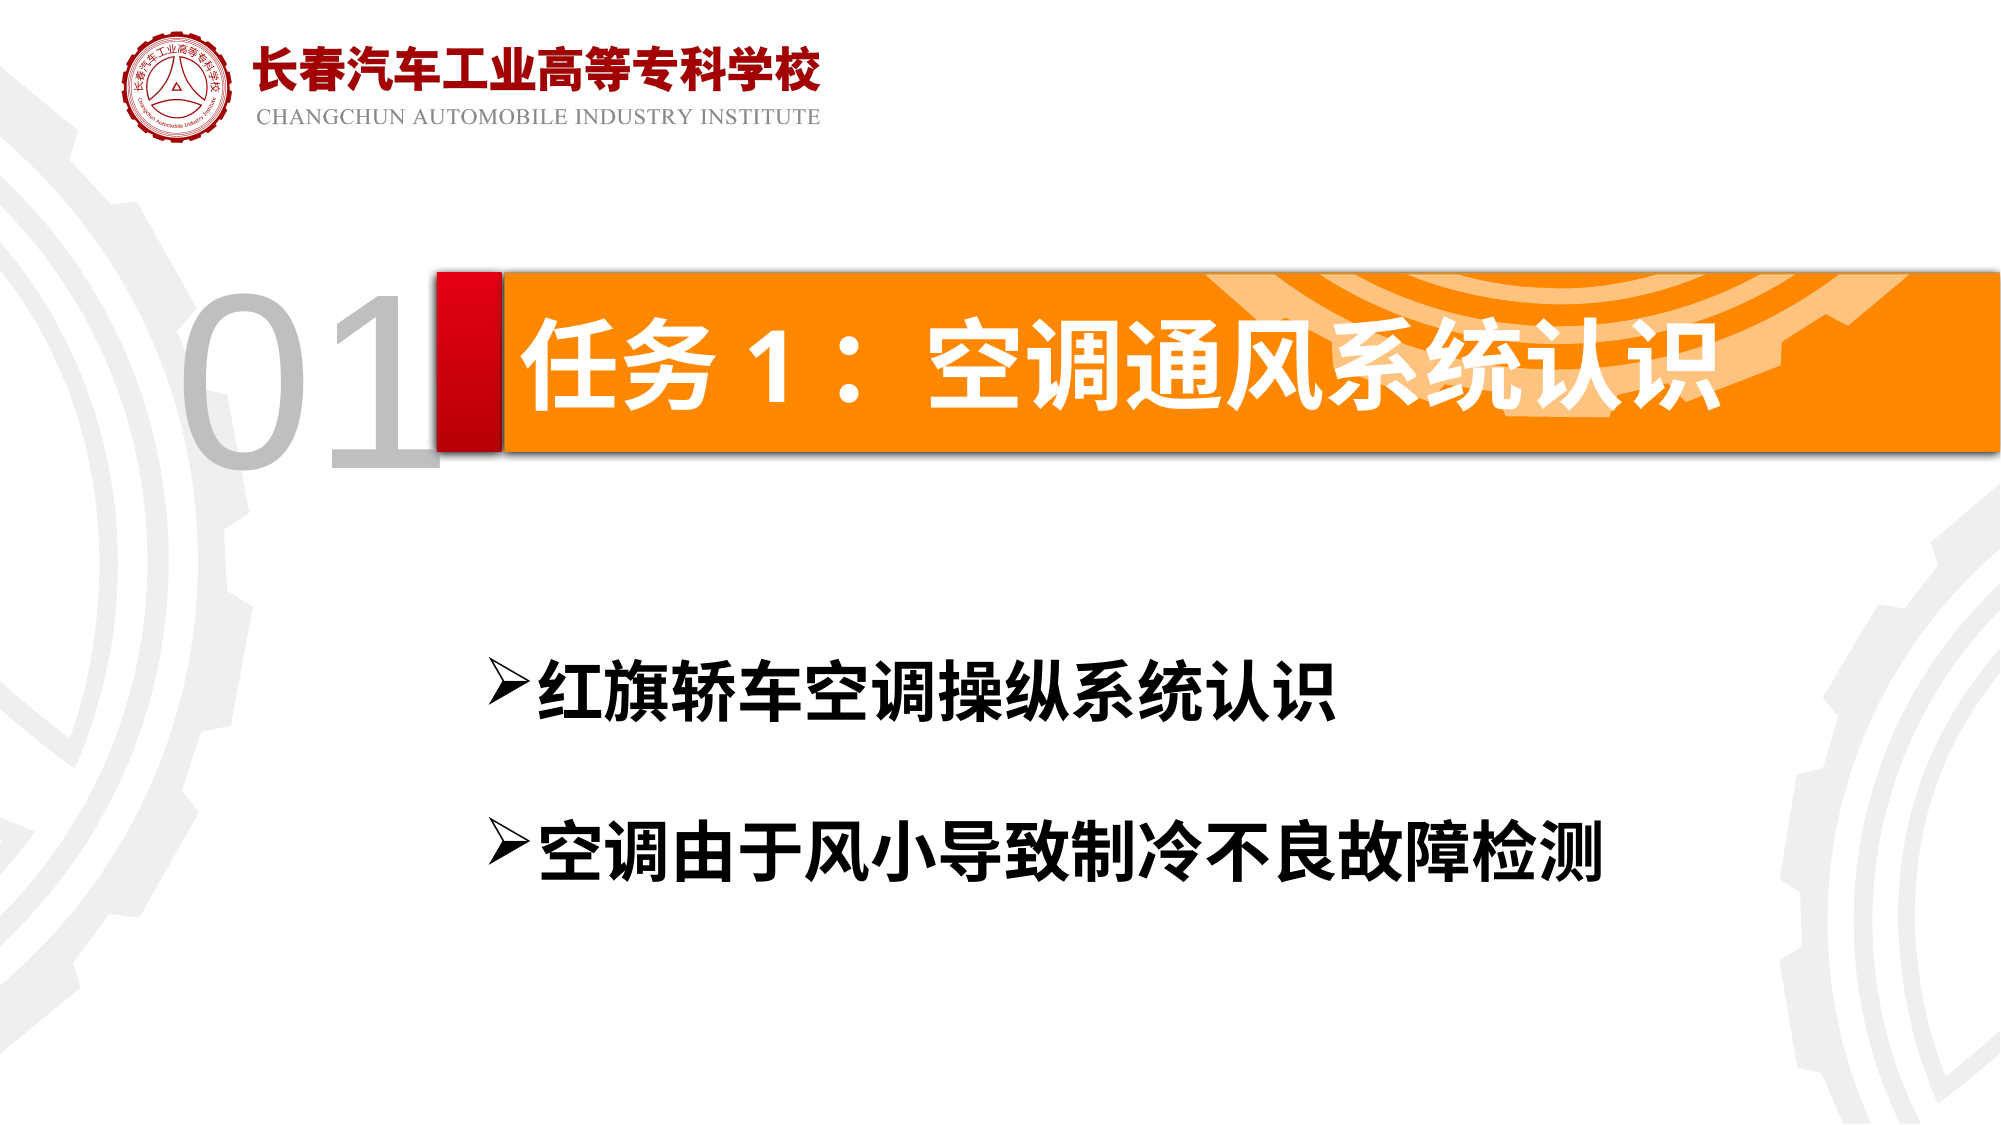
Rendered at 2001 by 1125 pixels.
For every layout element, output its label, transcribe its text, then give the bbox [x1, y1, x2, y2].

text_box 01 [159, 211, 505, 526]
text_box 红旗轿车空调操纵系统认识 空调由于风小导致制冷不良故障检测 [469, 562, 1770, 897]
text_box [436, 272, 2000, 452]
picture [121, 31, 821, 143]
